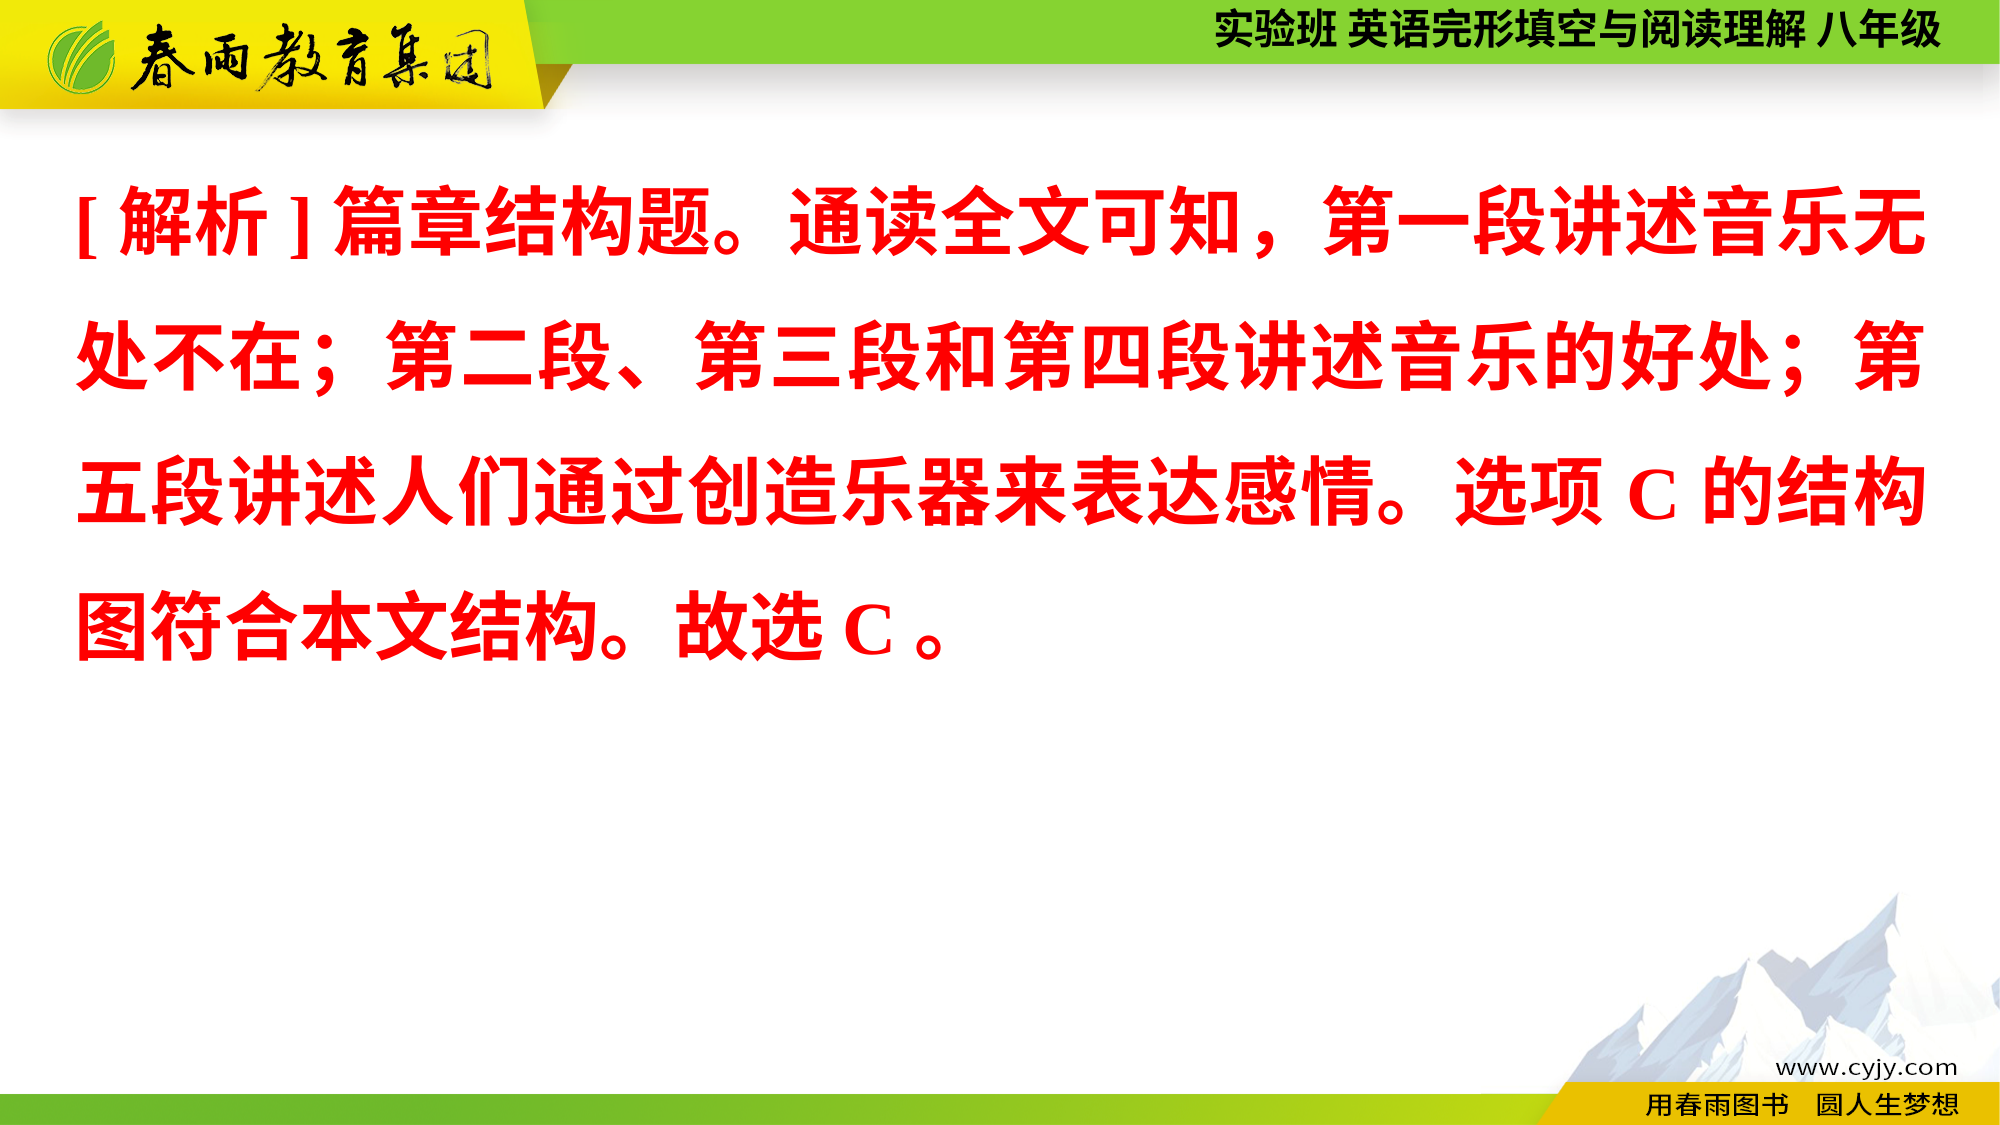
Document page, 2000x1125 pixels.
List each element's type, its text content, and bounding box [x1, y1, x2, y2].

picture [0, 0, 2000, 1125]
list [解析]篇章结构题。通读全文可知，第一段讲述音乐无处不在；第二段、第三段和第四段讲述音乐的好处；第五段讲述人们通过创造乐器来表达感情。选项C的结构图符合本文结构。故选C。 [59, 122, 1944, 666]
